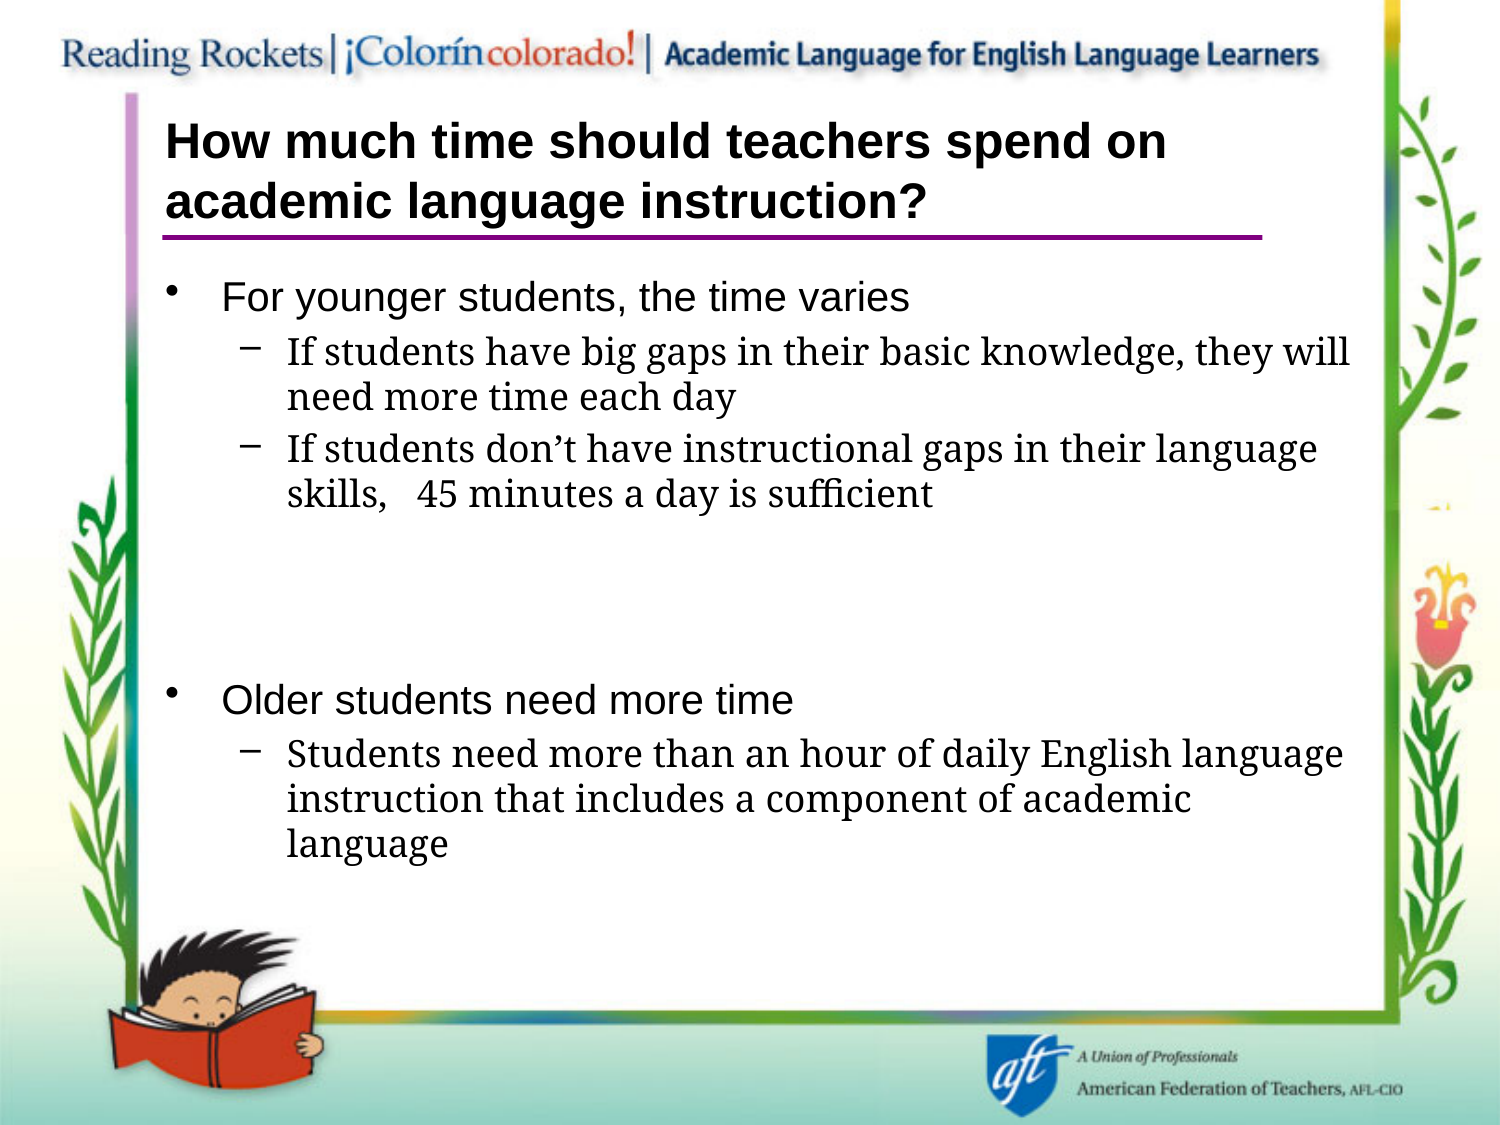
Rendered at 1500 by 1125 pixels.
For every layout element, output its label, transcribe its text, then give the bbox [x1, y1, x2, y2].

title How much time should teachers spend on academic language instruction? [149, 74, 1304, 262]
picture [0, 0, 1500, 1125]
list For younger students, the time varies If students have big gaps in their basic knowledge, they will need more time each day If students don’t have instructional gaps in their language skills, 45 minutes a day is sufficient Older students need more time Students need more than an hour of daily English language instruction that includes a component of academic language [149, 262, 1376, 1006]
